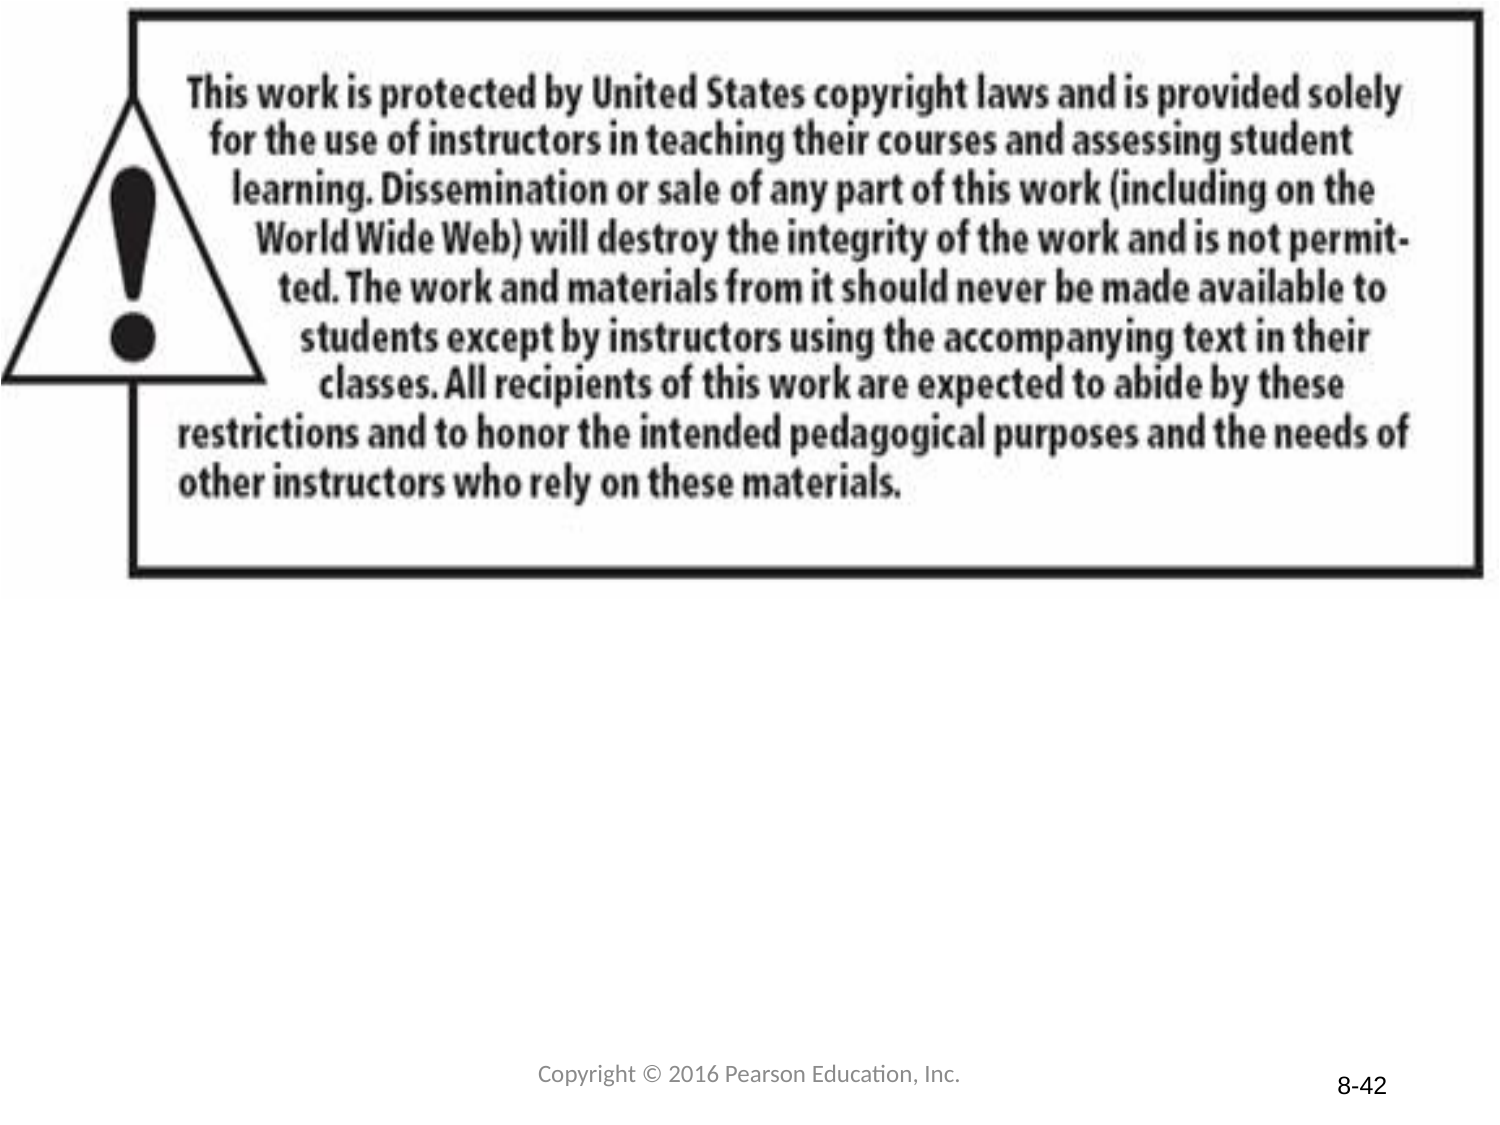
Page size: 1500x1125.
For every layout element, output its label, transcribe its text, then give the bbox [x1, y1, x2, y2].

footer Copyright © 2016 Pearson Education, Inc. [512, 1042, 988, 1103]
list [0, 0, 1500, 601]
